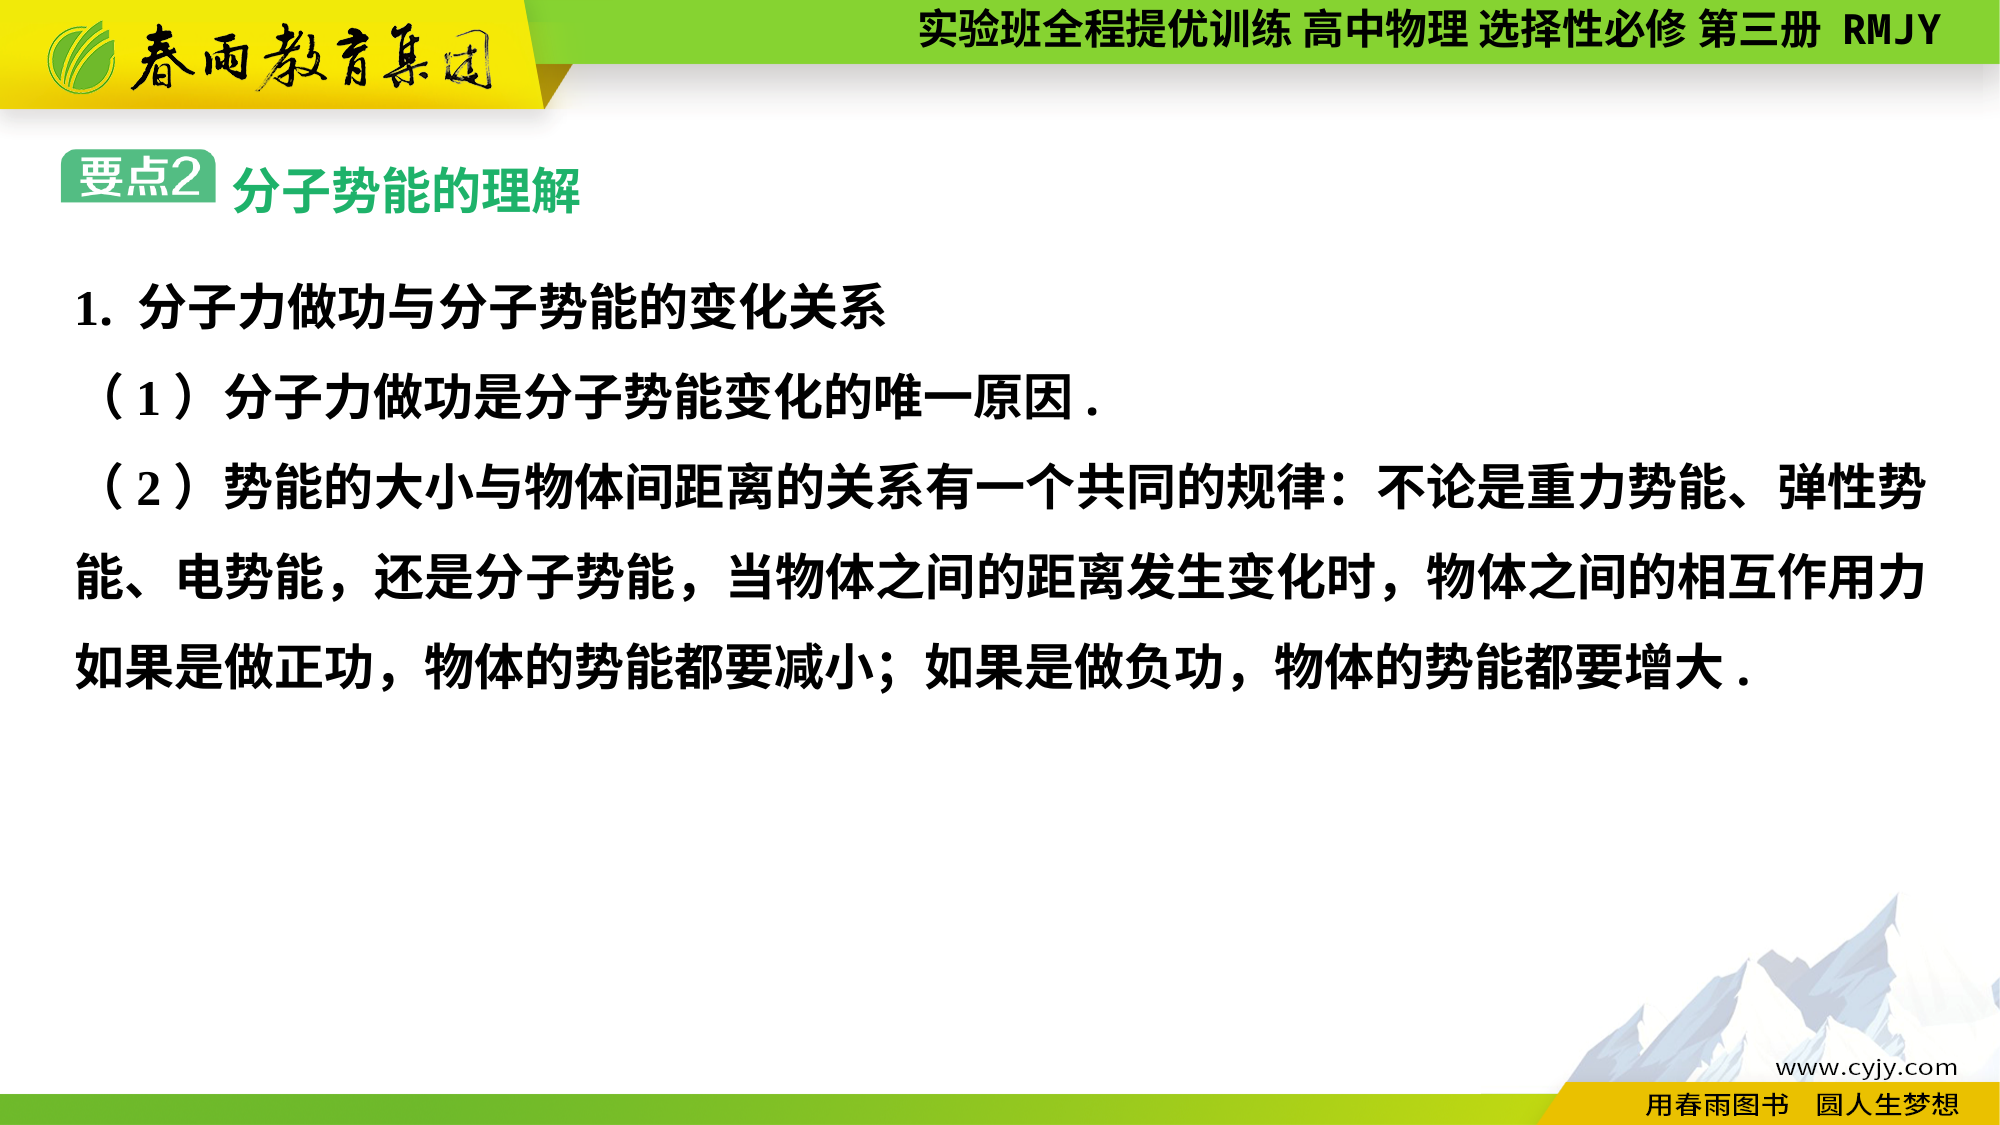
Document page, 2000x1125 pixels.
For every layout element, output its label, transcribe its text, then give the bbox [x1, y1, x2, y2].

list 1. 分子力做功与分子势能的变化关系 （1）分子力做功是分子势能变化的唯一原因. （2）势能的大小与物体间距离的关系有一个共同的规律：不论是重力势能、弹性势能、电势能，还是分子势能，当物体之间的距离发生变化时，物体之间的相互作用力如果是做正功，物体的势能都要减小；如果是做负功，物体的势能都要增大. [59, 238, 1944, 697]
picture [0, 0, 2000, 1125]
text_box 分子势能的理解 [216, 122, 1944, 228]
